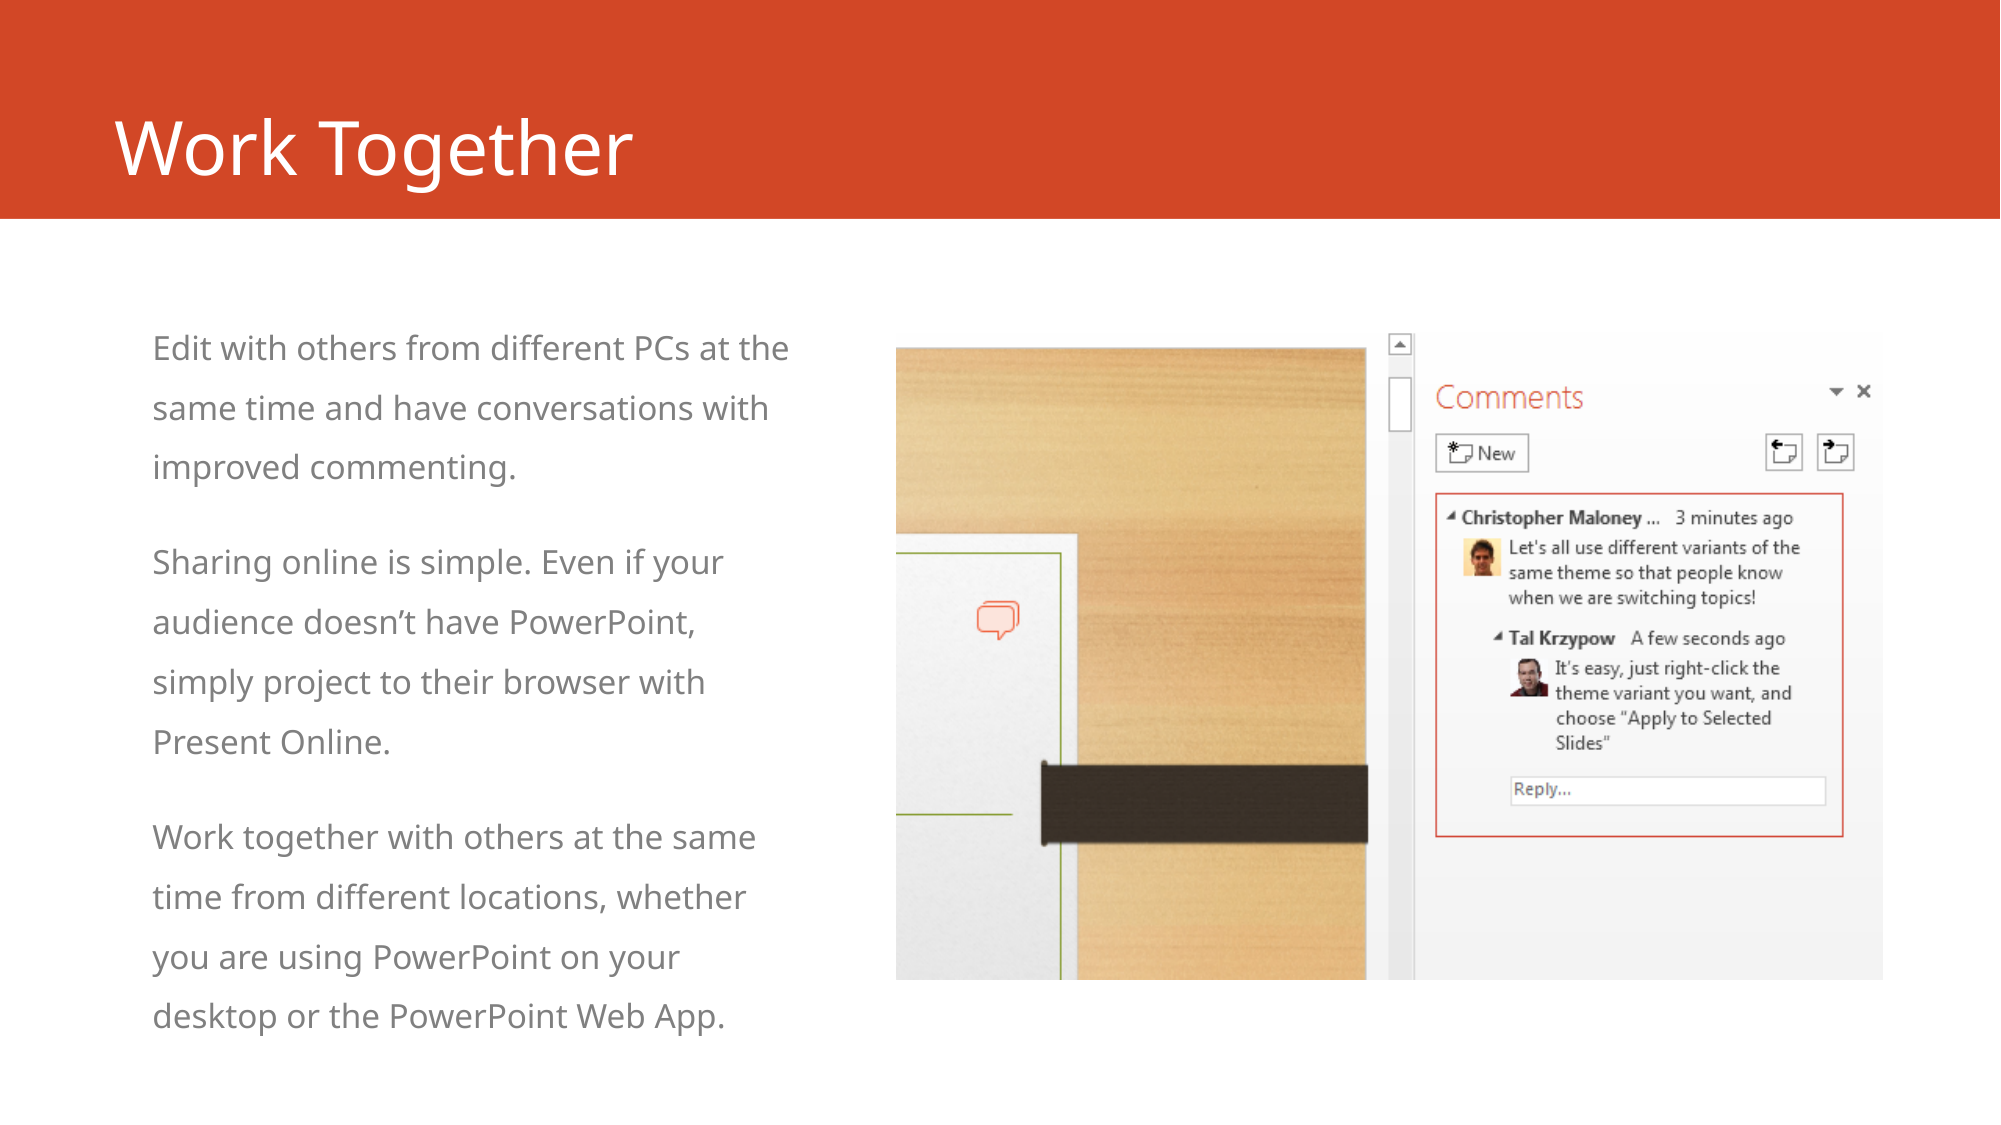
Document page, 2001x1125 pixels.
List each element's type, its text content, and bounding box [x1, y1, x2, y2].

picture [896, 332, 1883, 980]
title Work Together [99, 0, 1863, 199]
list Edit with others from different PCs at the same time and have conversations with improved commenting. Sharing online is simple. Even if your audience doesn’t have PowerPoint, simply project to their browser with Present Online. Work together with others at the same time from different locations, whether you are using PowerPoint on your desktop or the PowerPoint Web App. [137, 299, 822, 1014]
